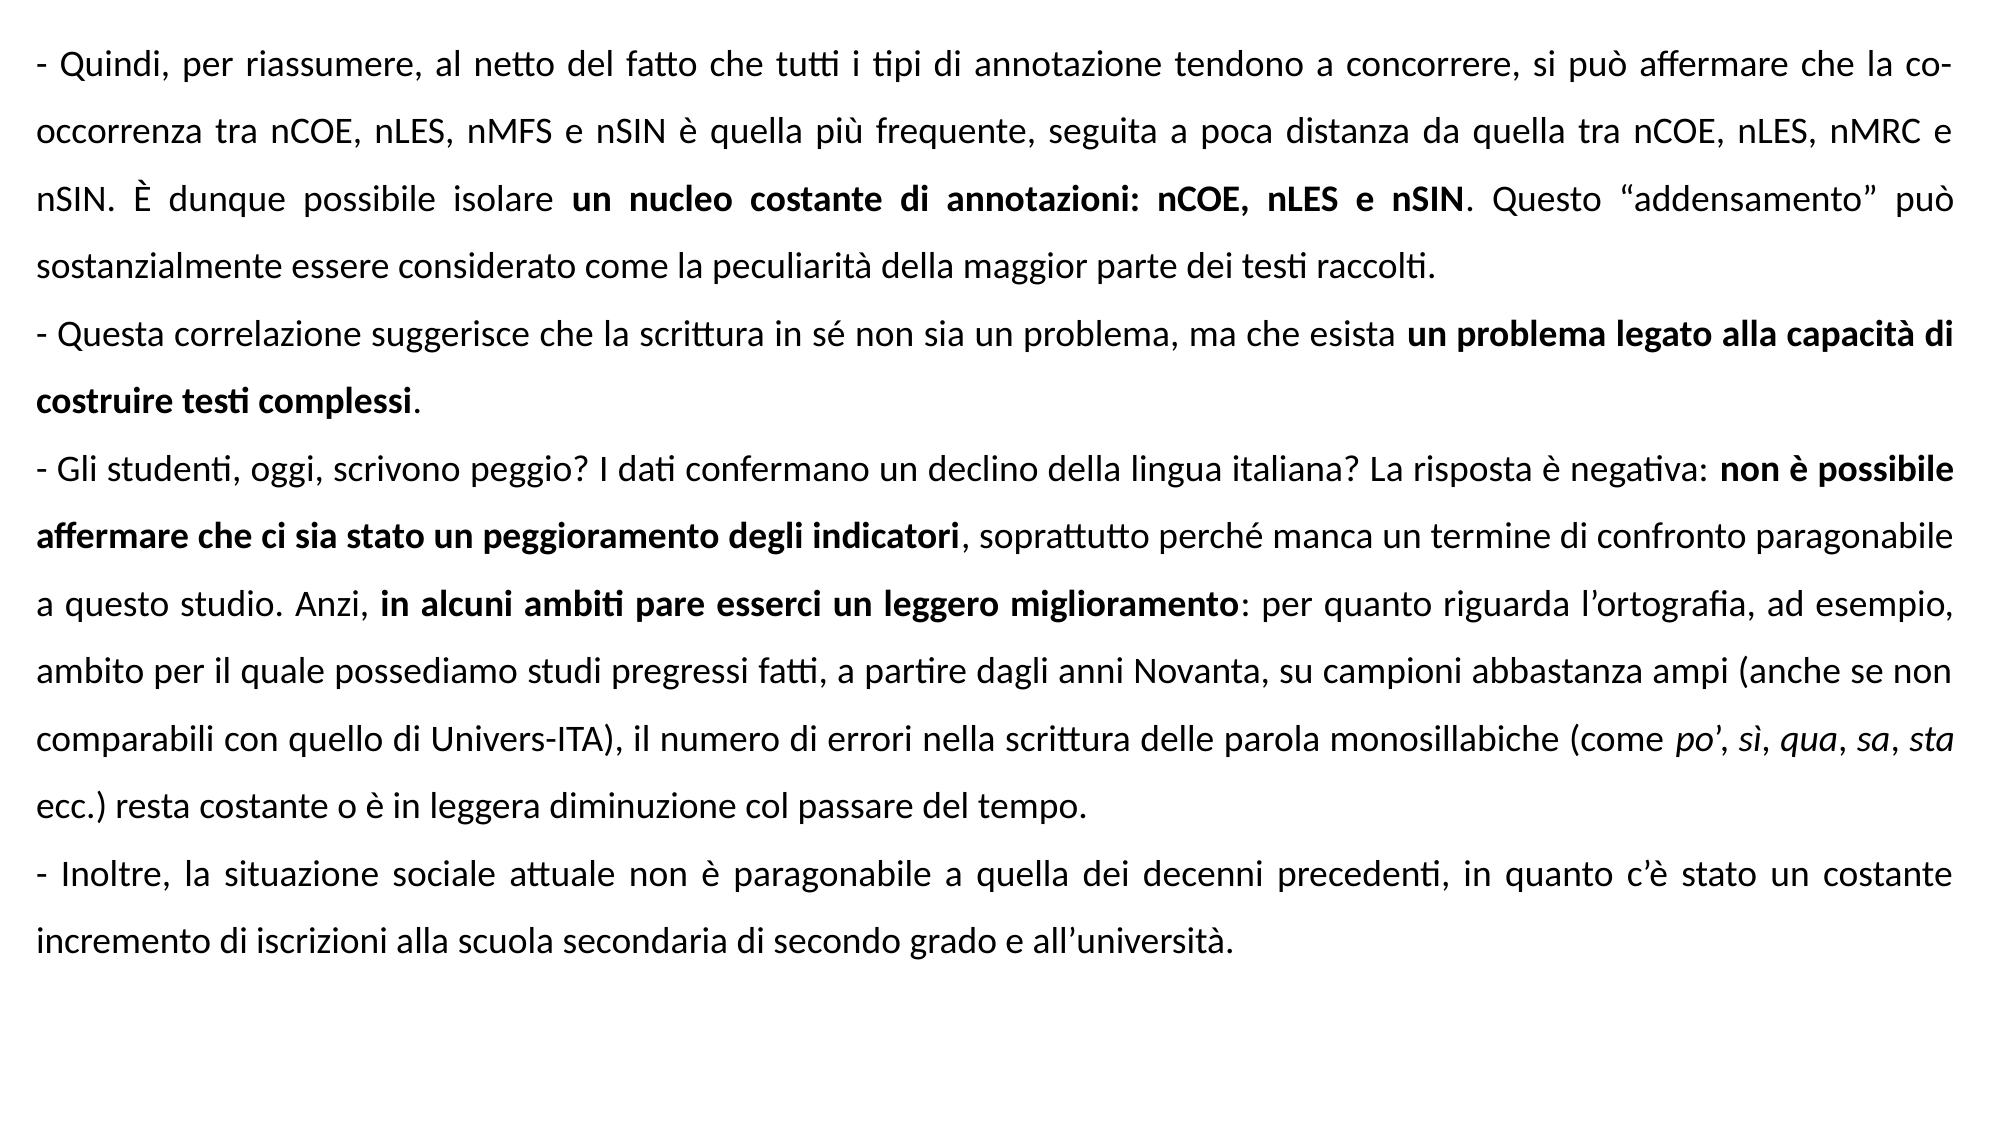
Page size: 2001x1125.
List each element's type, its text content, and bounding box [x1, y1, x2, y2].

text_box - Quindi, per riassumere, al netto del fatto che tutti i tipi di annotazione tendono a concorrere, si può affermare che la co-occorrenza tra nCOE, nLES, nMFS e nSIN è quella più frequente, seguita a poca distanza da quella tra nCOE, nLES, nMRC e nSIN. È dunque possibile isolare un nucleo costante di annotazioni: nCOE, nLES e nSIN. Questo “addensamento” può sostanzialmente essere considerato come la peculiarità della maggior parte dei testi raccolti. - Questa correlazione suggerisce che la scrittura in sé non sia un problema, ma che esista un problema legato alla capacità di costruire testi complessi. - Gli studenti, oggi, scrivono peggio? I dati confermano un declino della lingua italiana? La risposta è negativa: non è possibile affermare che ci sia stato un peggioramento degli indicatori, soprattutto perché manca un termine di confronto paragonabile a questo studio. Anzi, in alcuni ambiti pare esserci un leggero miglioramento: per quanto riguarda l’ortografia, ad esempio, ambito per il quale possediamo studi pregressi fatti, a partire dagli anni Novanta, su campioni abbastanza ampi (anche se non comparabili con quello di Univers-ITA), il numero di errori nella scrittura delle parola monosillabiche (come po’, sì, qua, sa, sta ecc.) resta costante o è in leggera diminuzione col passare del tempo. - Inoltre, la situazione sociale attuale non è paragonabile a quella dei decenni precedenti, in quanto c’è stato un costante incremento di iscrizioni alla scuola secondaria di secondo grado e all’università. [21, 9, 1970, 969]
